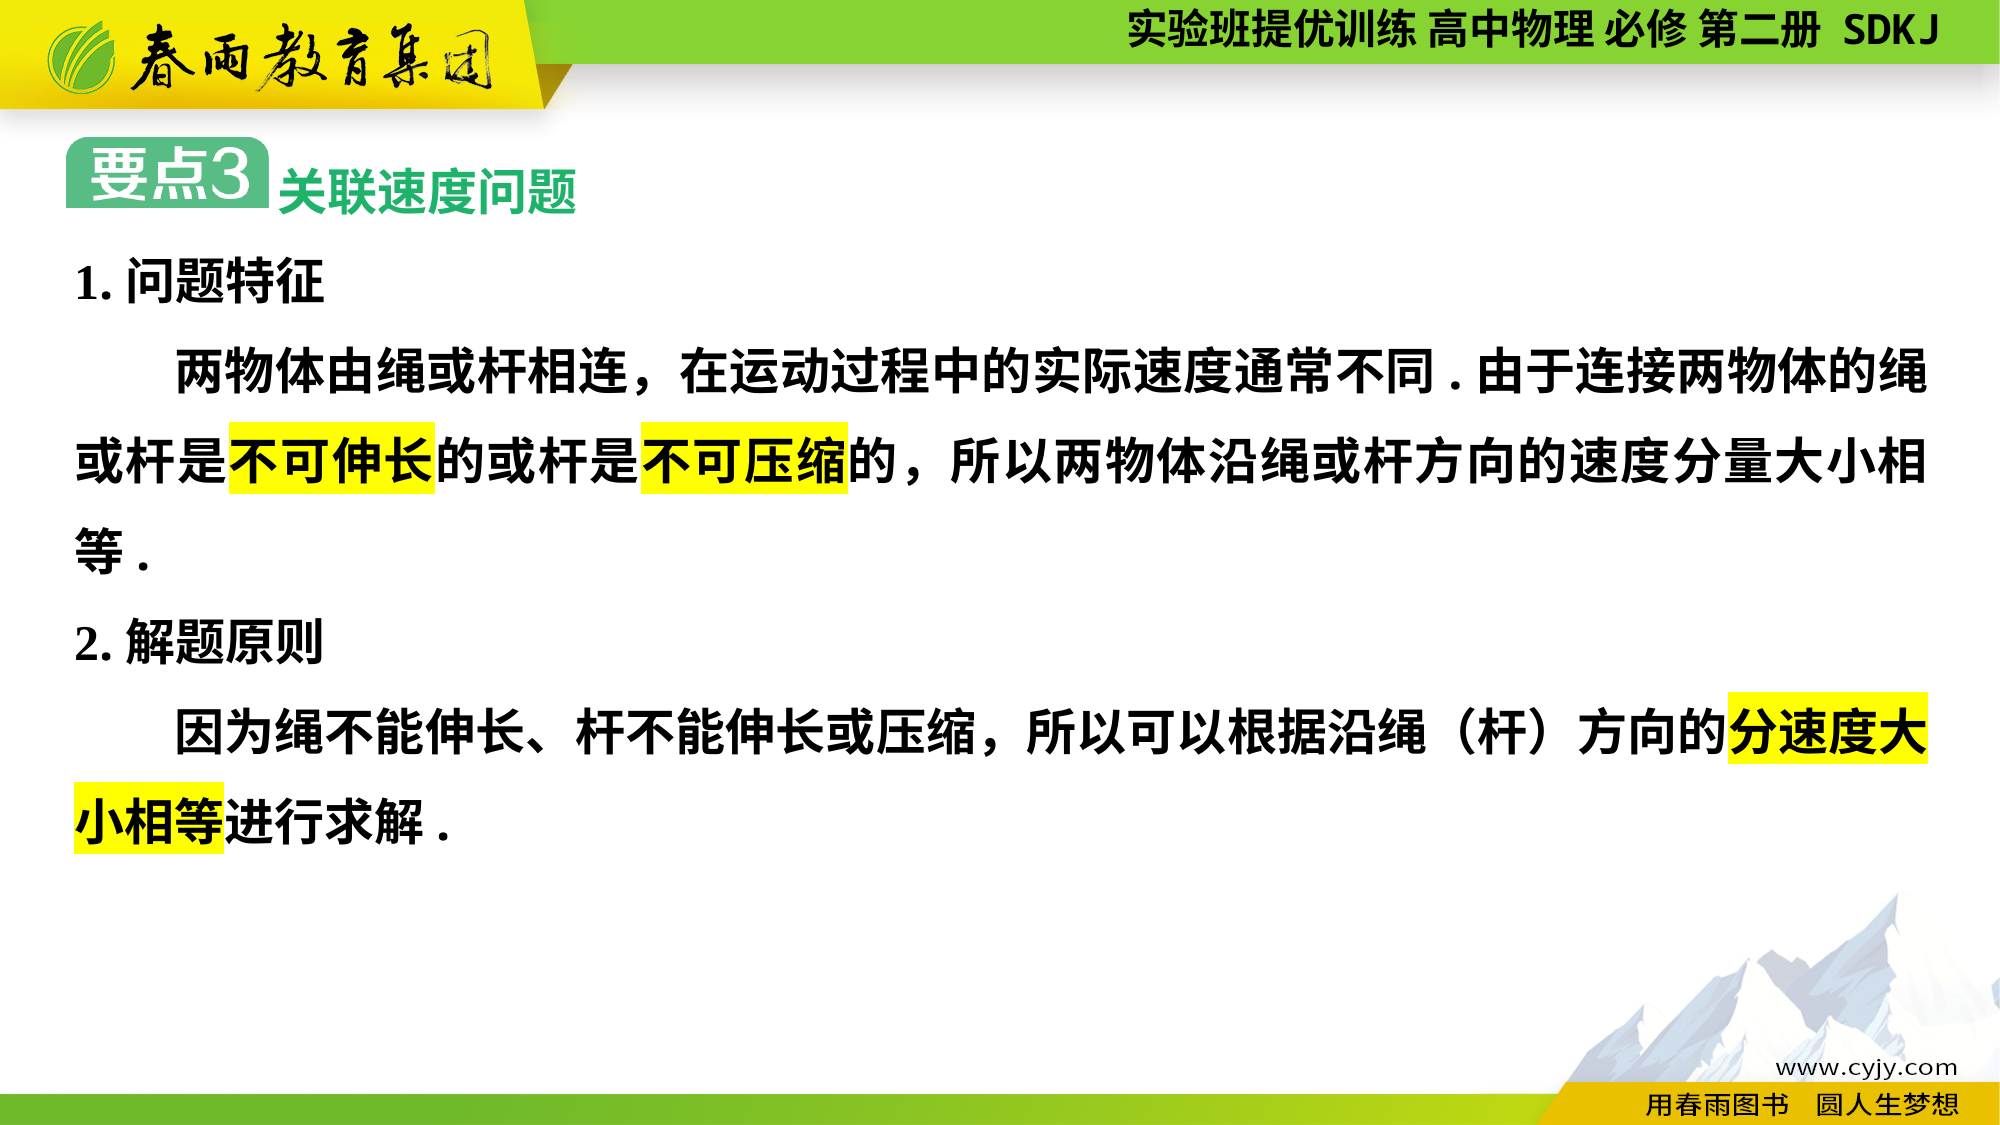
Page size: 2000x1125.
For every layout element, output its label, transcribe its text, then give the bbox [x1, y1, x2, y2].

list 关联速度问题 1.问题特征 两物体由绳或杆相连，在运动过程中的实际速度通常不同.由于连接两物体的绳或杆是不可伸长的或杆是不可压缩的，所以两物体沿绳或杆方向的速度分量大小相等. 2.解题原则 因为绳不能伸长、杆不能伸长或压缩，所以可以根据沿绳（杆）方向的分速度大小相等进行求解. [59, 122, 1944, 945]
picture [0, 0, 2000, 1125]
